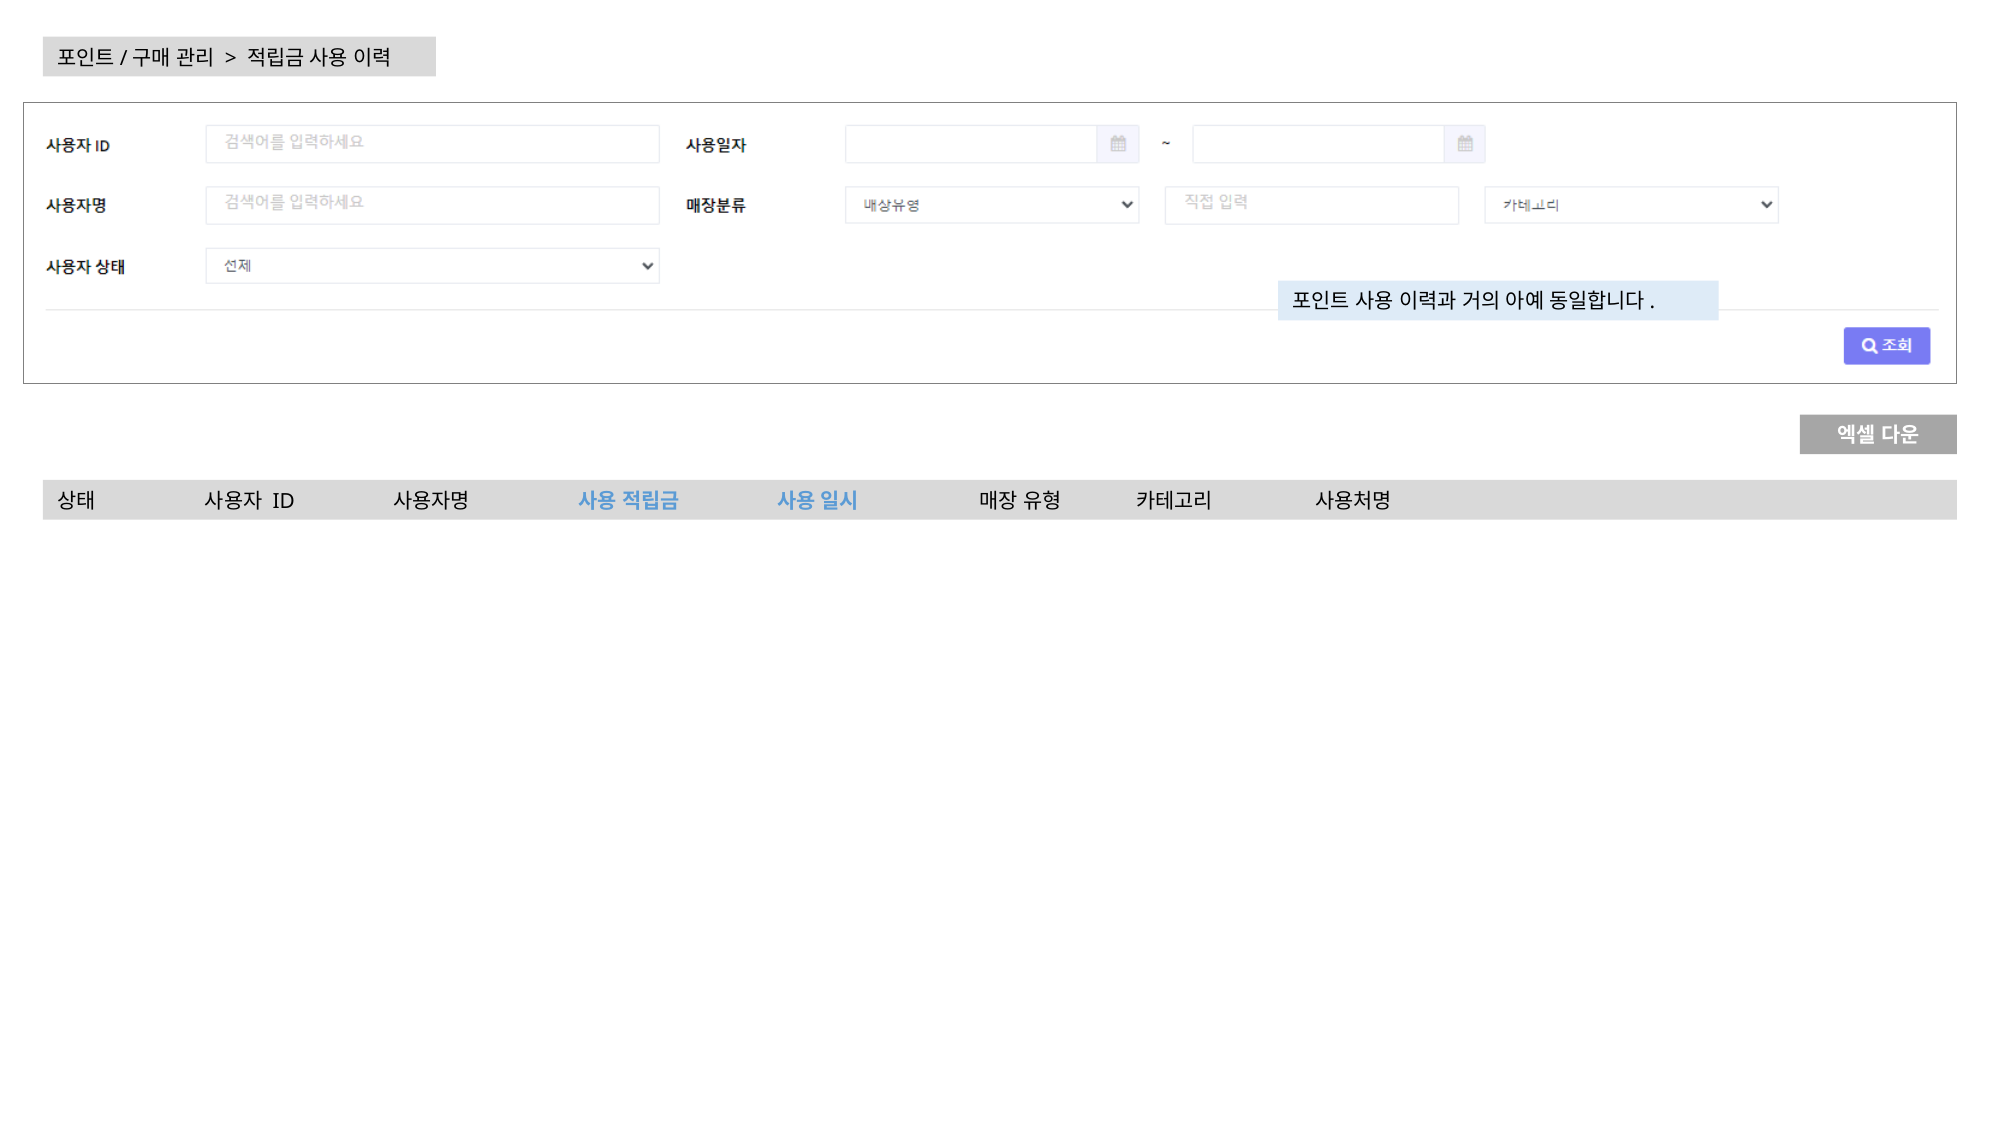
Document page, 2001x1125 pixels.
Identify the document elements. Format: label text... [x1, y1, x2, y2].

text_box 상태 사용자 ID 사용자명 사용 적립금 사용 일시 매장 유형 카테고리 사용처명 [42, 479, 1957, 520]
text_box 엑셀 다운 [1799, 414, 1957, 455]
text_box 포인트/구매 관리 > 적립금 사용 이력 [42, 36, 436, 77]
picture [23, 102, 1957, 384]
